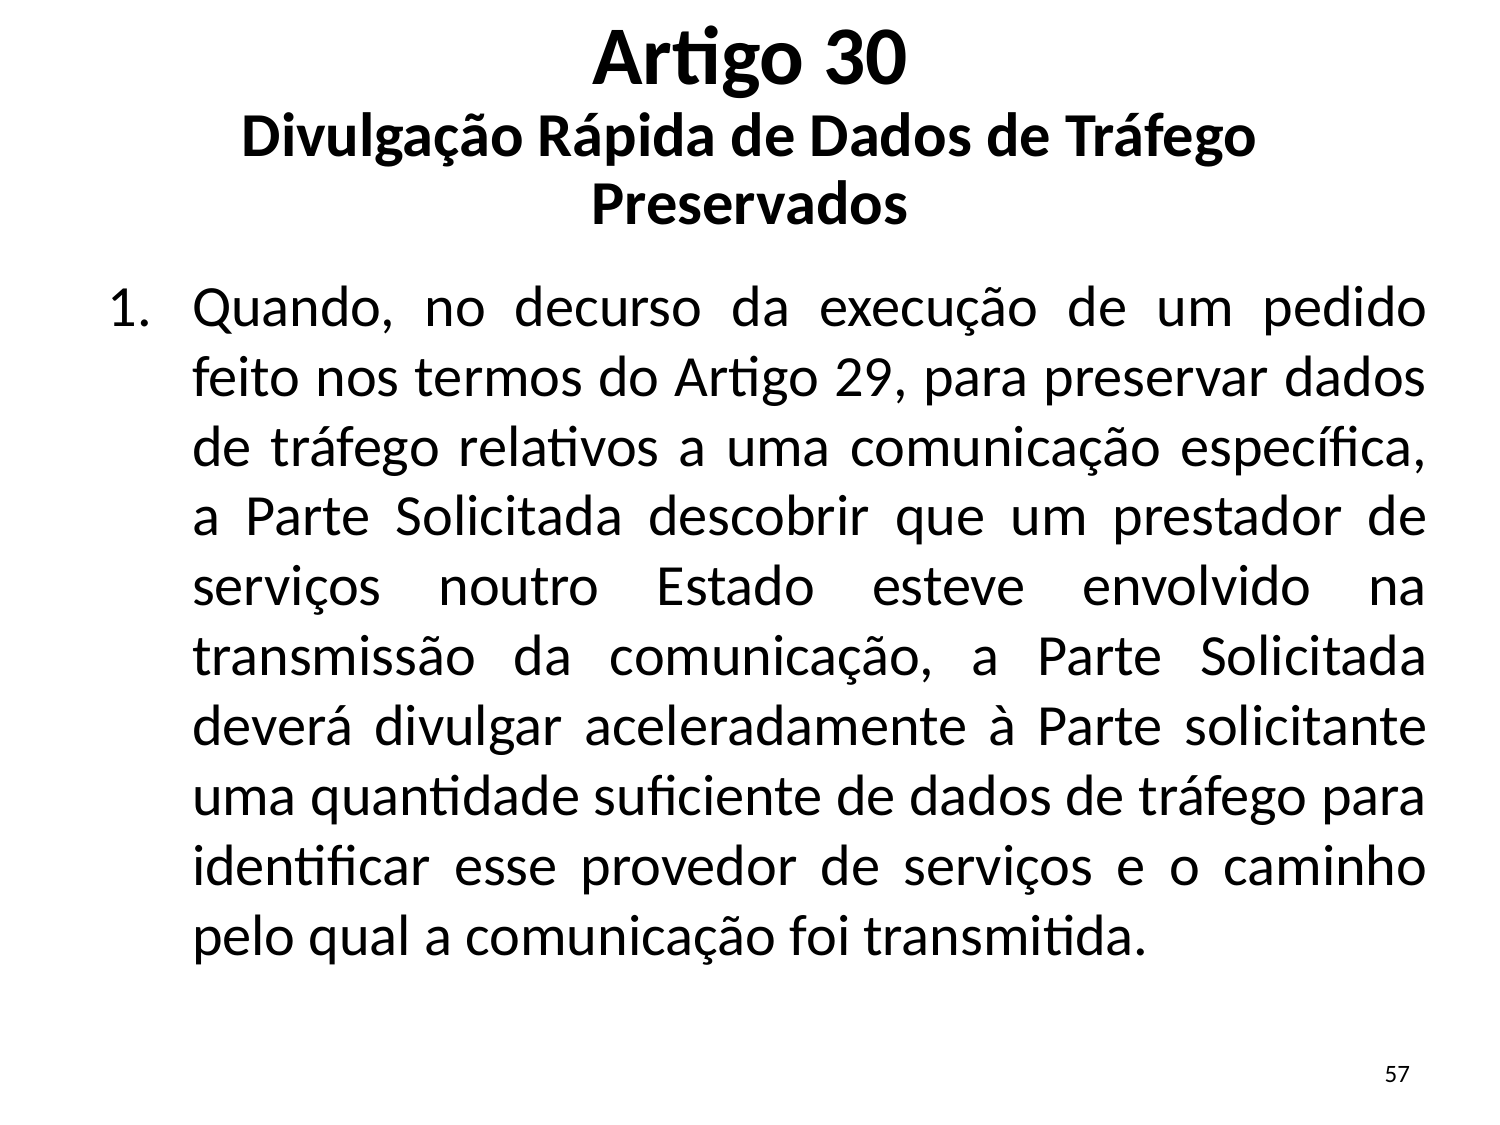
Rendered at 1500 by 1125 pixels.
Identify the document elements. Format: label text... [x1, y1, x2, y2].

list Quando, no decurso da execução de um pedido feito nos termos do Artigo 29, para preservar dados de tráfego relativos a uma comunicação específica, a Parte Solicitada descobrir que um prestador de serviços noutro Estado esteve envolvido na transmissão da comunicação, a Parte Solicitada deverá divulgar aceleradamente à Parte solicitante uma quantidade suficiente de dados de tráfego para identificar esse provedor de serviços e o caminho pelo qual a comunicação foi transmitida. [92, 260, 1443, 1005]
title Artigo 30 Divulgação Rápida de Dados de Tráfego Preservados [75, 45, 1425, 206]
slide_number 57 [1074, 1042, 1425, 1103]
